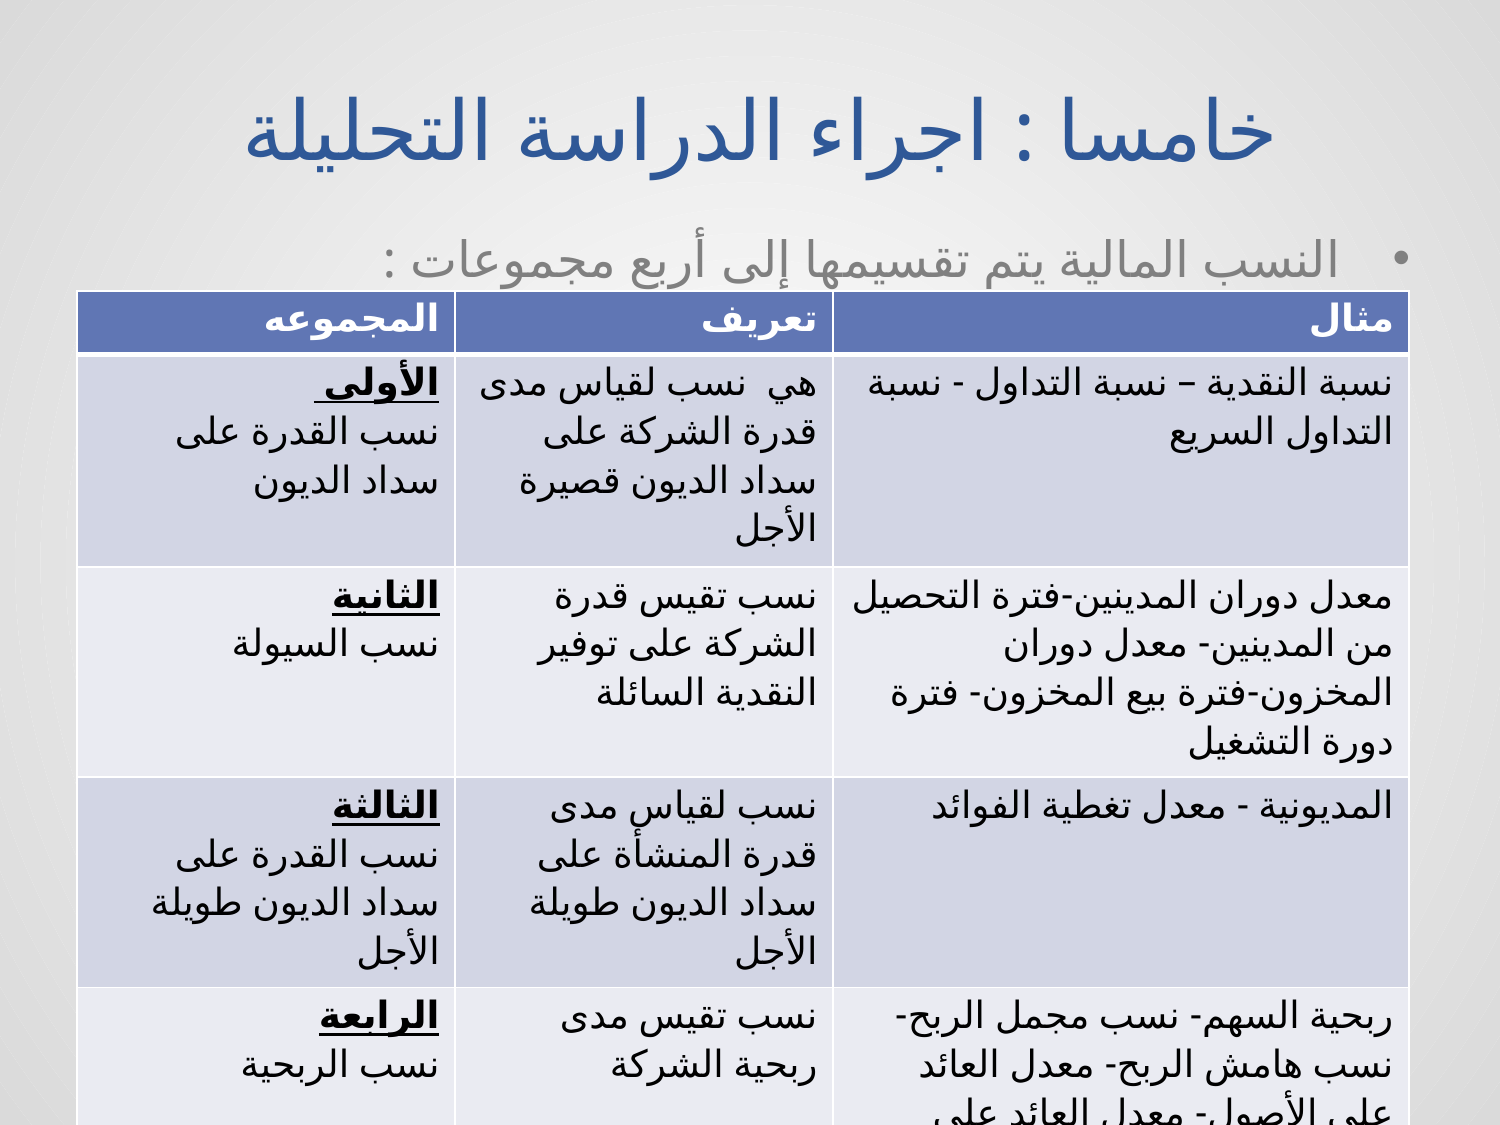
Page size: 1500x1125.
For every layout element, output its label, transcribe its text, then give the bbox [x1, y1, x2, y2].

table_cell ربحية السهم- نسب مجمل الربح-نسب هامش الربح- معدل العائد على الأصول- معدل العائد على الاستثمار- معدل العائد على حقوق الملكية [834, 988, 1408, 1125]
table_cell نسب تقيس مدى ربحية الشركة [456, 988, 832, 1125]
table_header مثال [834, 292, 1408, 352]
table_cell الأولى نسب القدرة على سداد الديون [78, 357, 454, 566]
table_cell الرابعة نسب الربحية [78, 988, 454, 1125]
table_cell الثانية نسب السيولة [78, 568, 454, 776]
table_cell الثالثة نسب القدرة على سداد الديون طويلة الأجل [78, 778, 454, 987]
table_header المجموعه [78, 292, 454, 352]
table_cell معدل دوران المدينين-فترة التحصيل من المدينين- معدل دوران المخزون-فترة بيع المخزون- فترة دورة التشغيل [834, 568, 1408, 776]
table_header تعريف [456, 292, 832, 352]
list النسب المالية يتم تقسيمها إلى أربع مجموعات : [75, 219, 1425, 1010]
table_cell نسب لقياس مدى قدرة المنشأة على سداد الديون طويلة الأجل [456, 778, 832, 987]
table_cell نسبة النقدية – نسبة التداول - نسبة التداول السريع [834, 357, 1408, 566]
table_cell نسب تقيس قدرة الشركة على توفير النقدية السائلة [456, 568, 832, 776]
table_cell هي نسب لقياس مدى قدرة الشركة على سداد الديون قصيرة الأجل [456, 357, 832, 566]
title خامسا : اجراء الدراسة التحليلة [75, 0, 1425, 185]
table_cell المديونية - معدل تغطية الفوائد [834, 778, 1408, 987]
